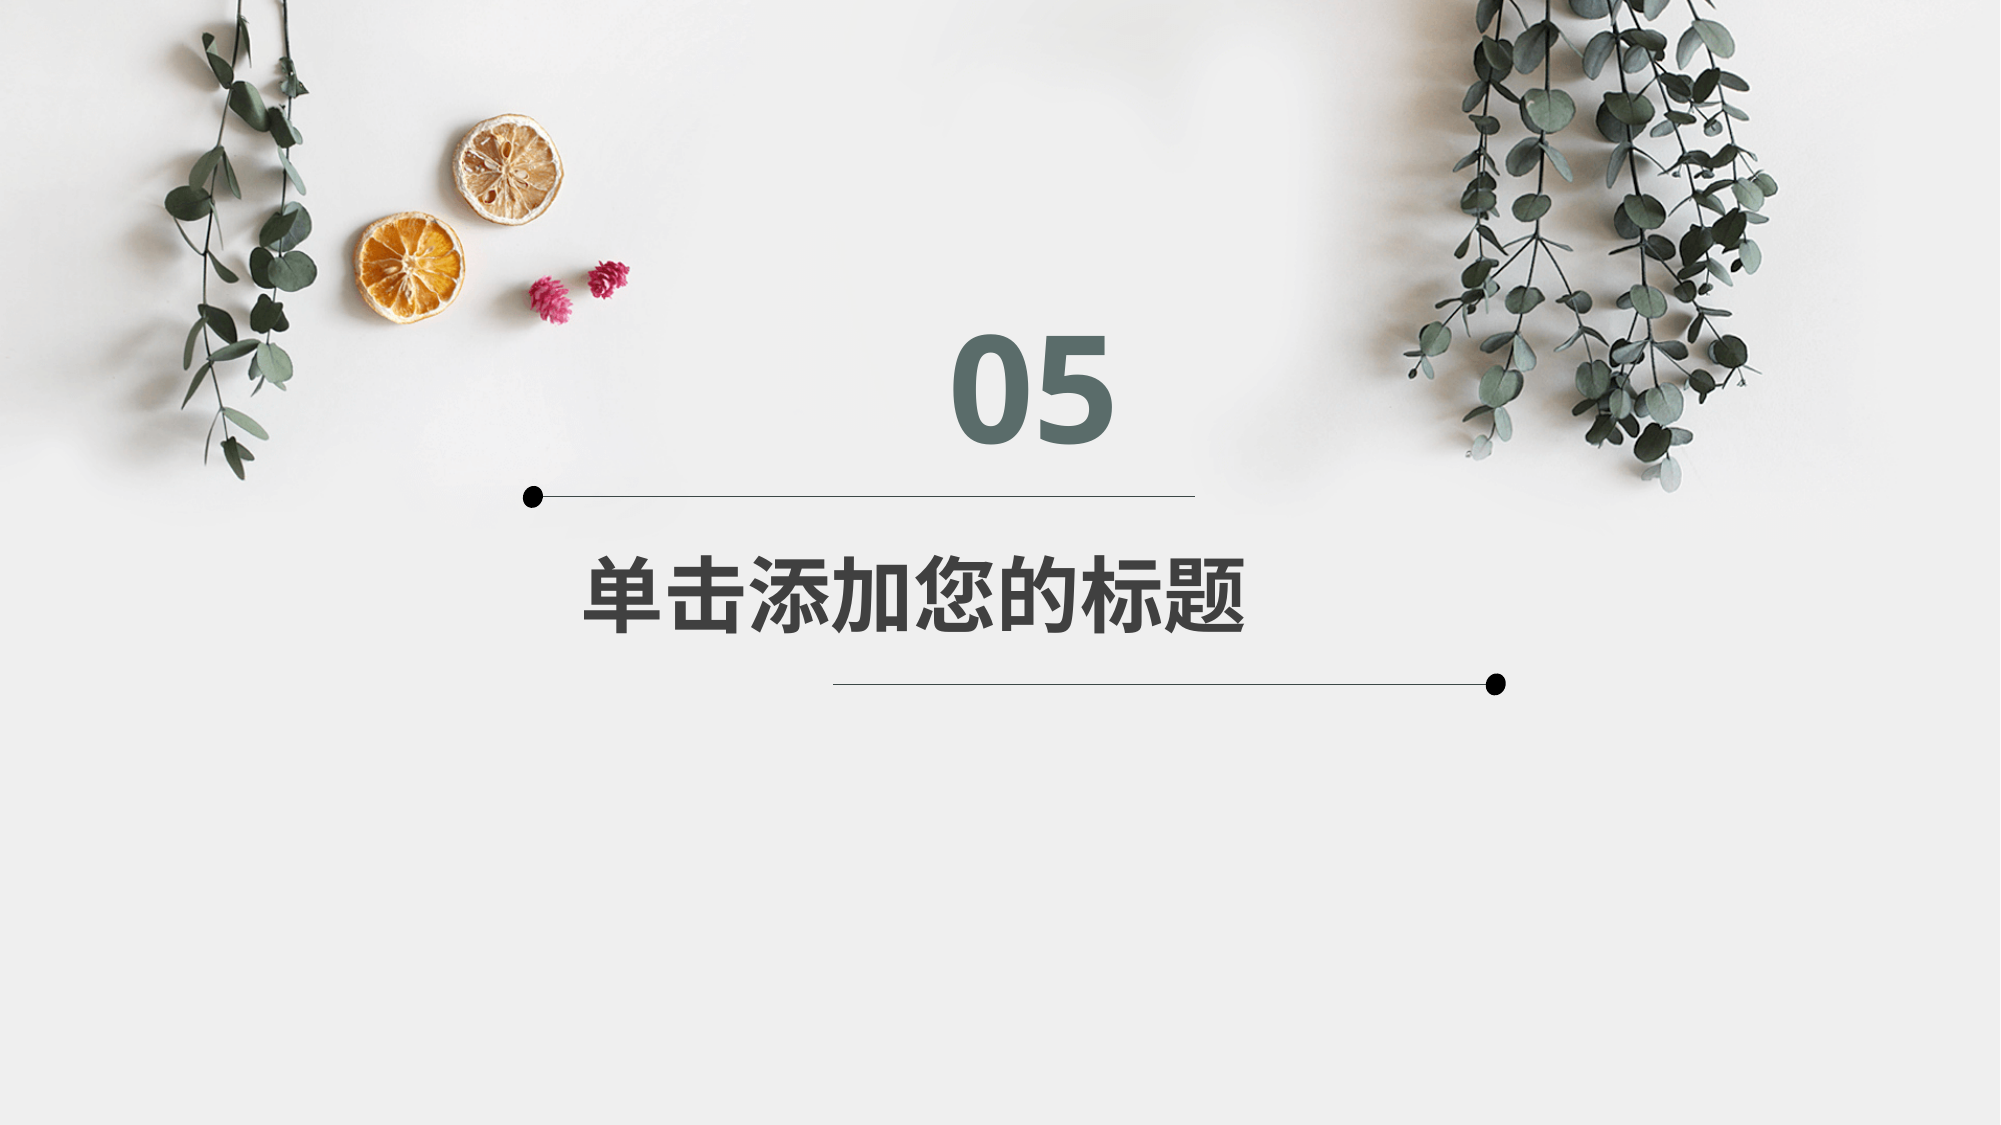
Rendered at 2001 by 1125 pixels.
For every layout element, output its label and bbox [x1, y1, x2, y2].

picture [0, 0, 2000, 1125]
text_box [523, 485, 1196, 509]
text_box [833, 673, 1506, 696]
